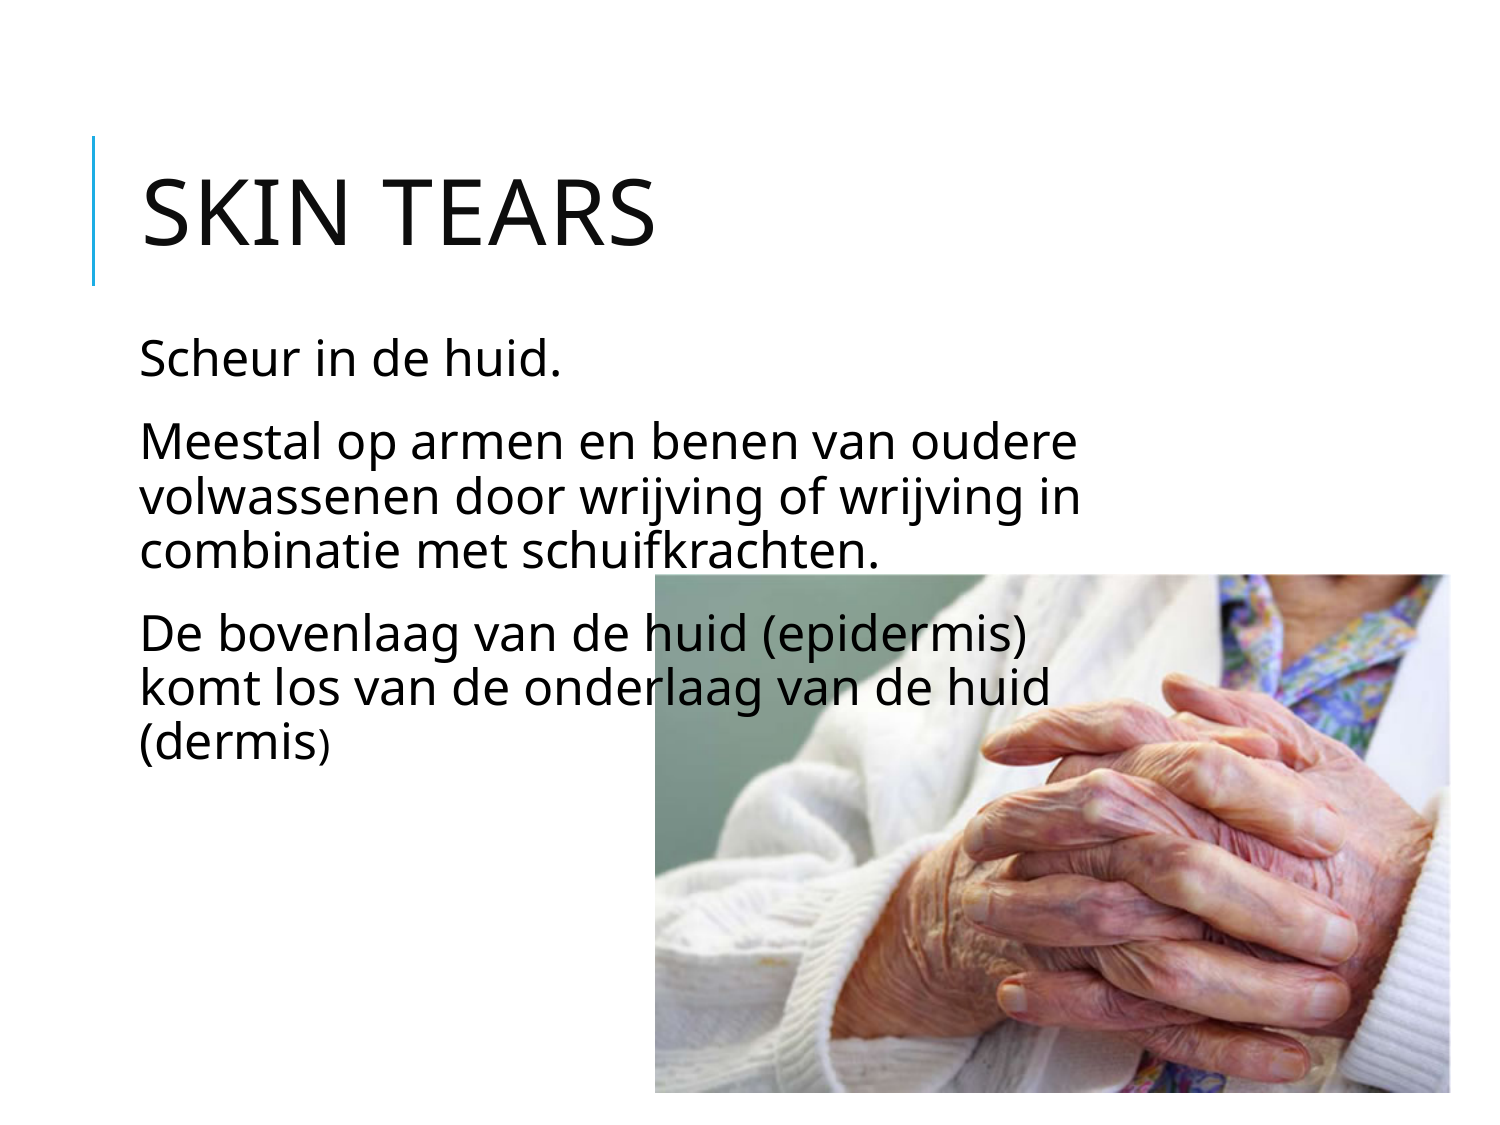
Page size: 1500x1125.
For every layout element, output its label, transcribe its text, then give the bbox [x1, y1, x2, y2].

title Skin tears [126, 96, 1322, 342]
picture [655, 573, 1451, 1094]
list Scheur in de huid. Meestal op armen en benen van oudere volwassenen door wrijving of wrijving in combinatie met schuifkrachten. De bovenlaag van de huid (epidermis) komt los van de onderlaag van de huid (dermis) [116, 326, 1117, 929]
